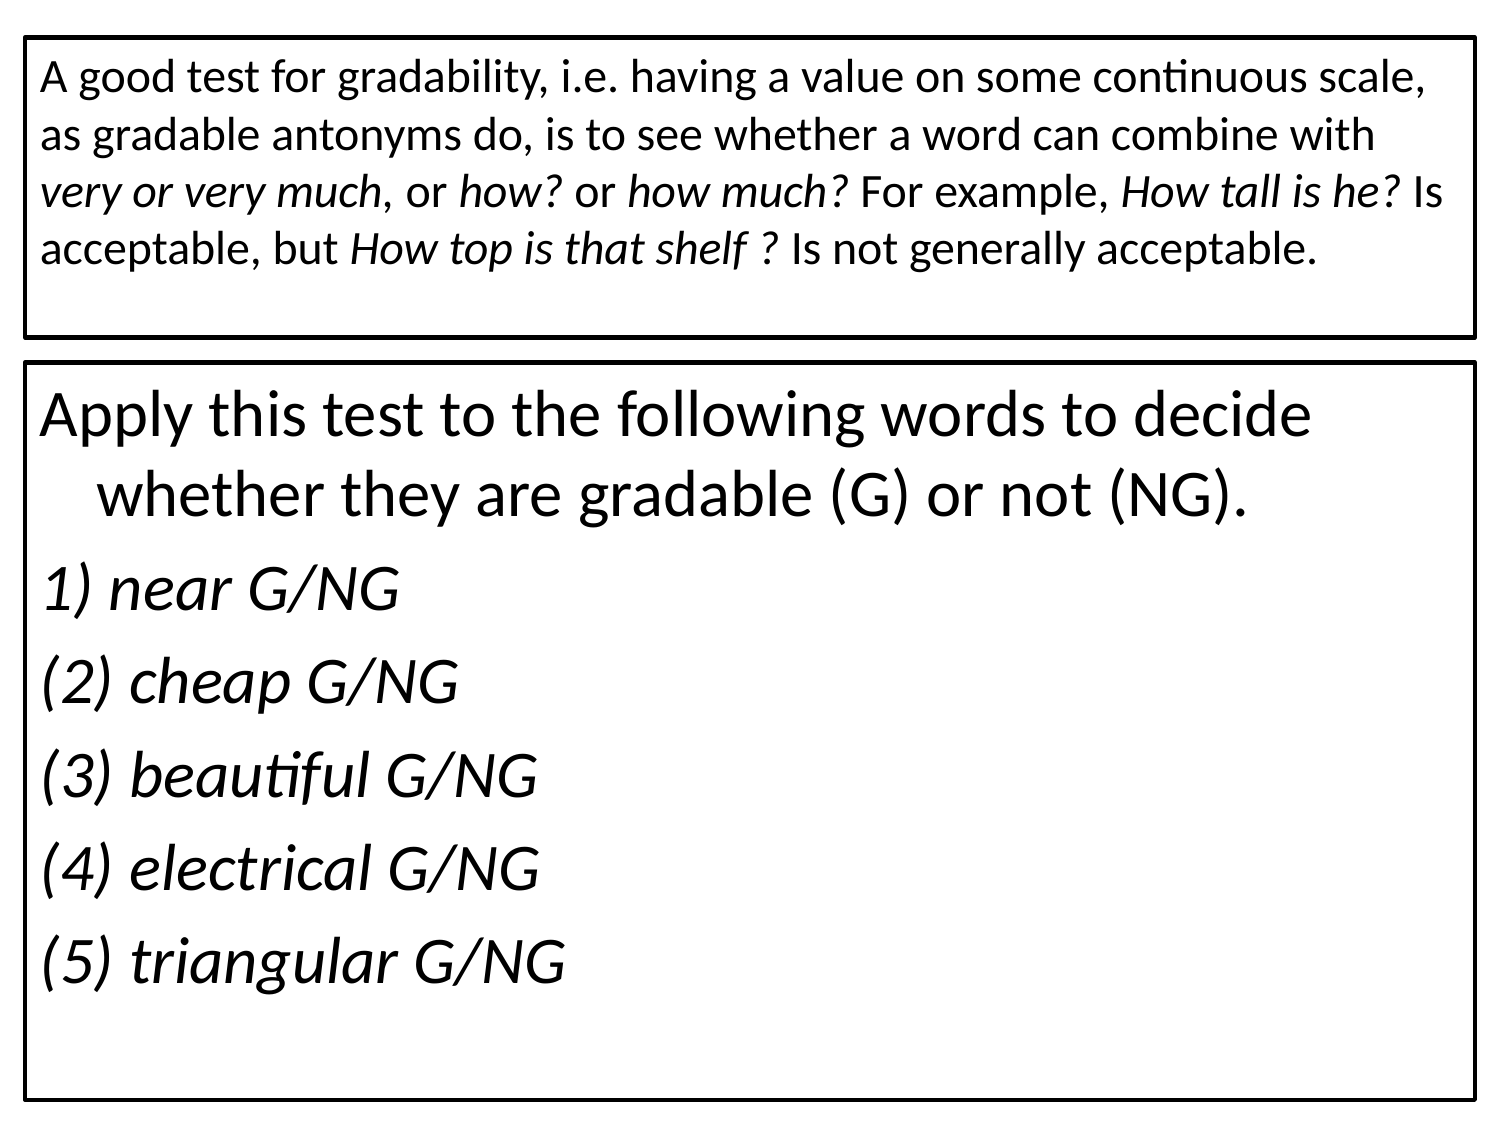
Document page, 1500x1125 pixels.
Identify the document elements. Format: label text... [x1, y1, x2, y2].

title A good test for gradability, i.e. having a value on some continuous scale, as gradable antonyms do, is to see whether a word can combine with very or very much, or how? or how much? For example, How tall is he? Is acceptable, but How top is that shelf ? Is not generally acceptable. [23, 35, 1477, 340]
list Apply this test to the following words to decide whether they are gradable (G) or not (NG). 1) near G/NG (2) cheap G/NG (3) beautiful G/NG (4) electrical G/NG (5) triangular G/NG [23, 360, 1477, 1102]
